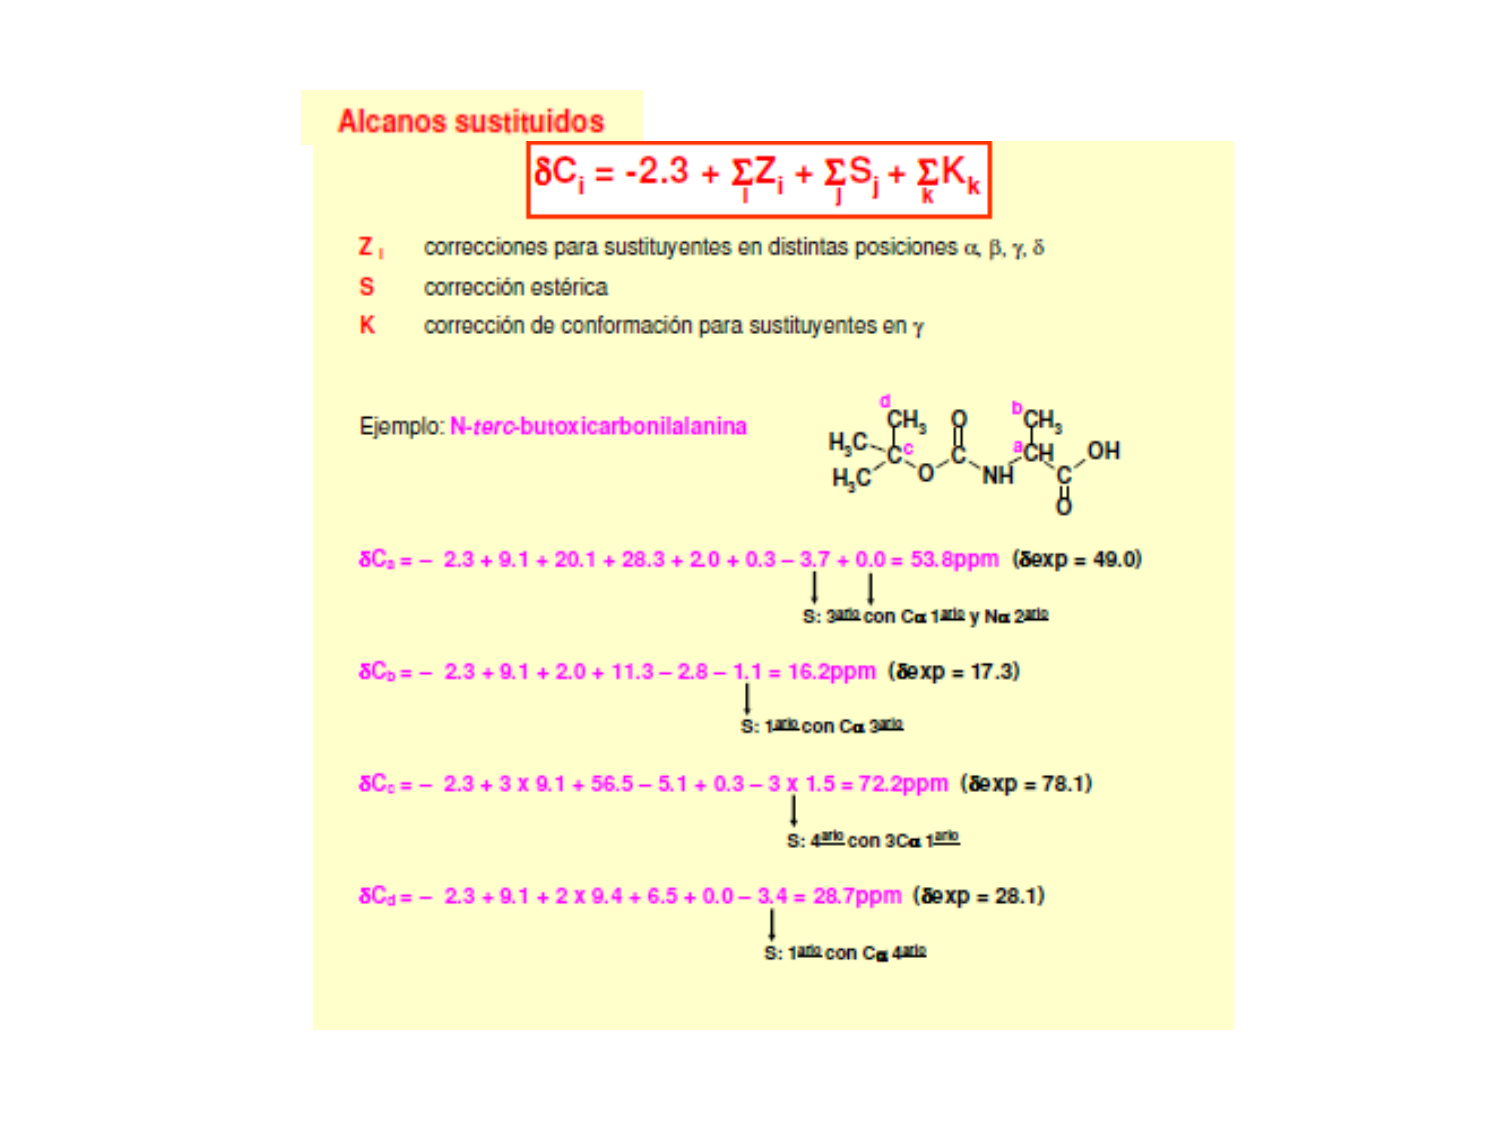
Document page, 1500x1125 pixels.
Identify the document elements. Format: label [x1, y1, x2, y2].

picture [300, 89, 1235, 1030]
